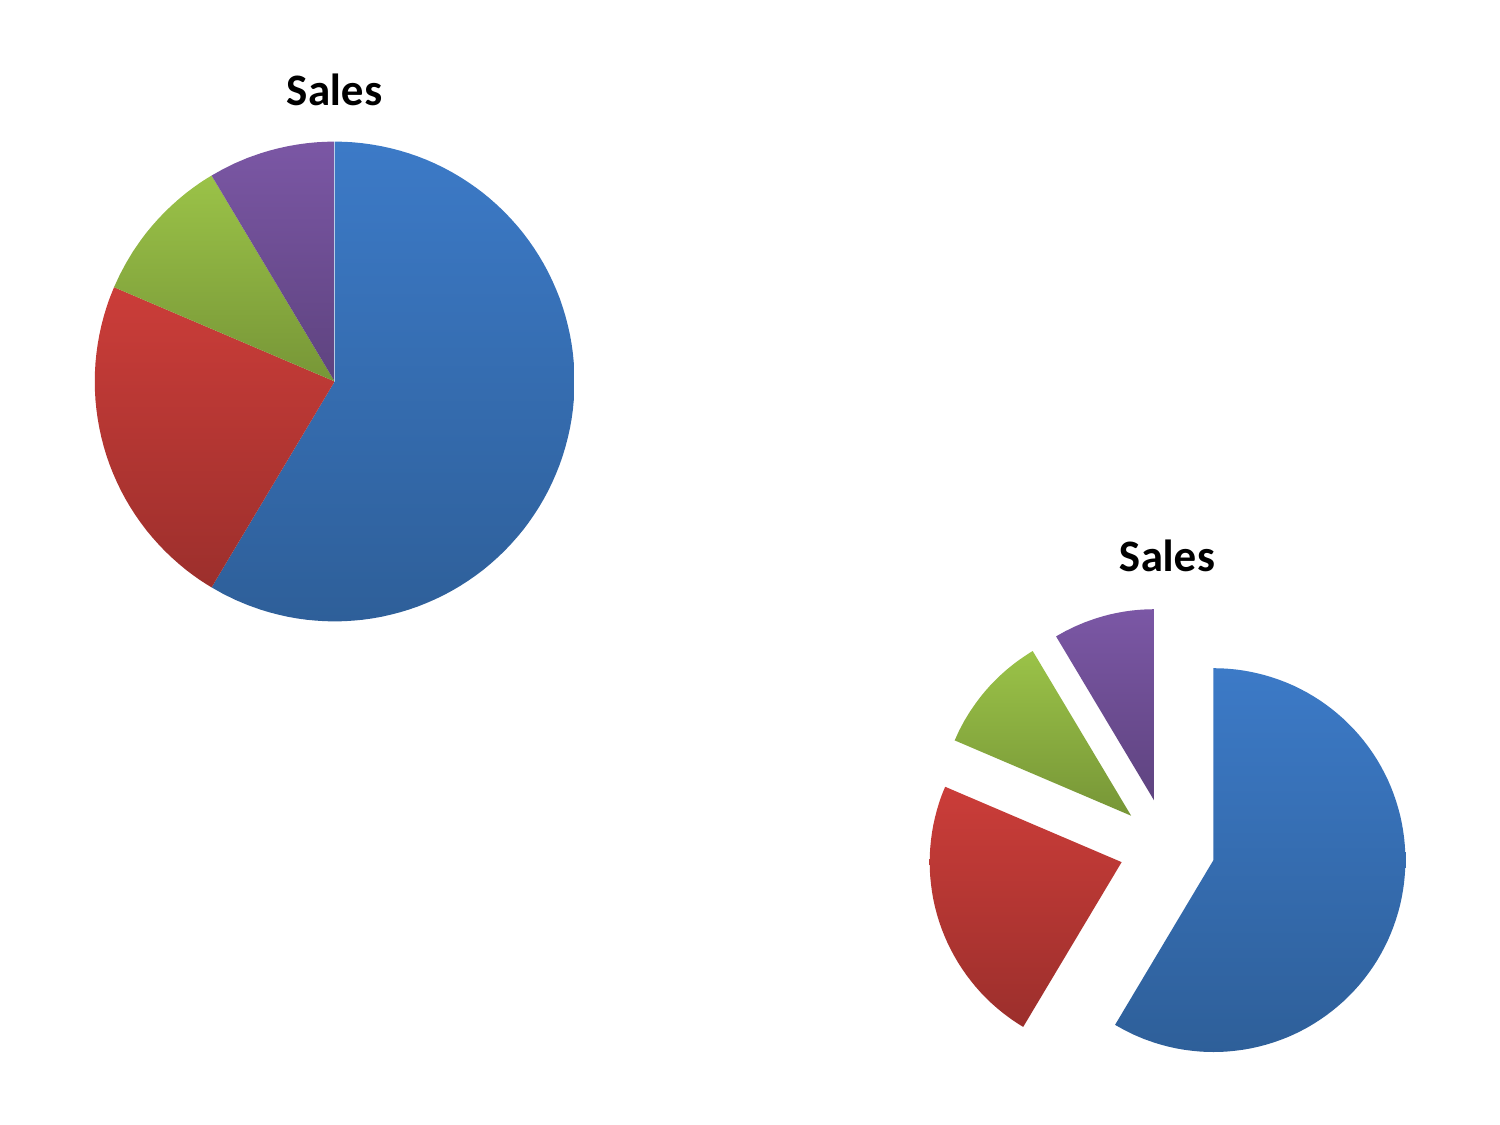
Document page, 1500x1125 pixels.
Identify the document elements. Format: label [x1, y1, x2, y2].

chart [867, 503, 1467, 1100]
chart [37, 37, 633, 634]
